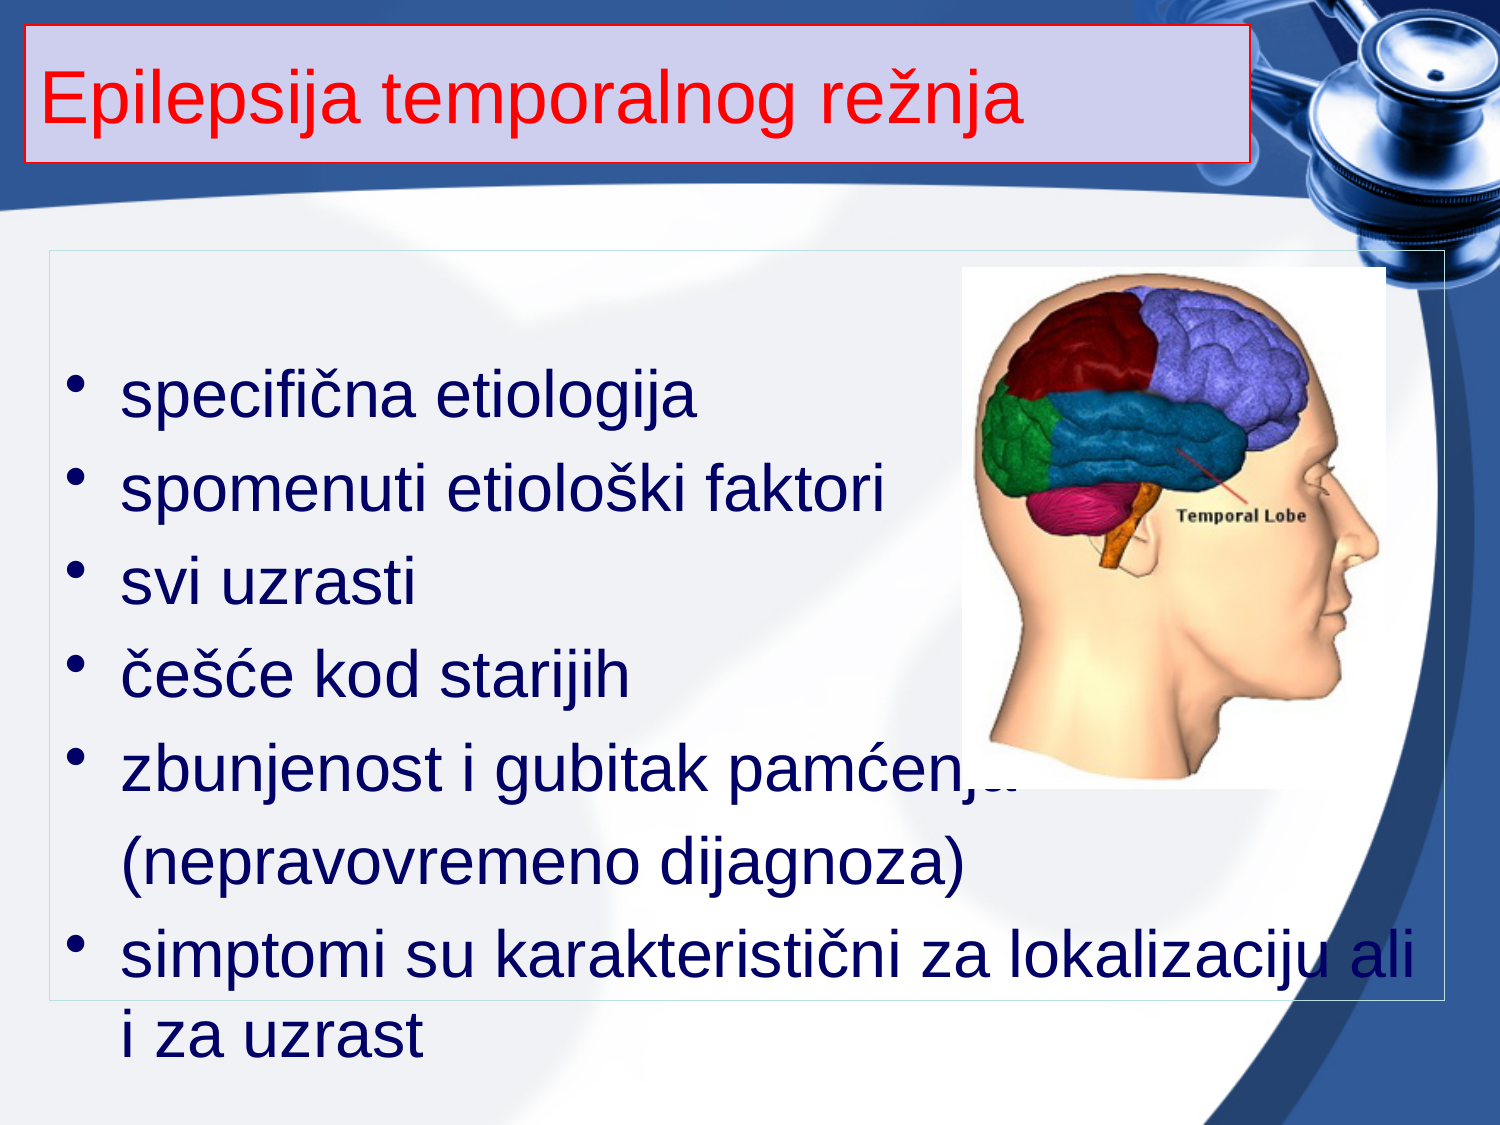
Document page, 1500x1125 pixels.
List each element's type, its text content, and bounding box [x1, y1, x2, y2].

picture [0, 0, 1500, 1125]
slide_number 18 [937, 1062, 1294, 1101]
list specifična etiologija spomenuti etiološki faktori svi uzrasti češće kod starijih zbunjenost i gubitak pamćenja (nepravovremeno dijagnoza) simptomi su karakteristični za lokalizaciju ali i za uzrast [49, 250, 1445, 1001]
title Epilepsija temporalnog režnja [24, 24, 1251, 163]
